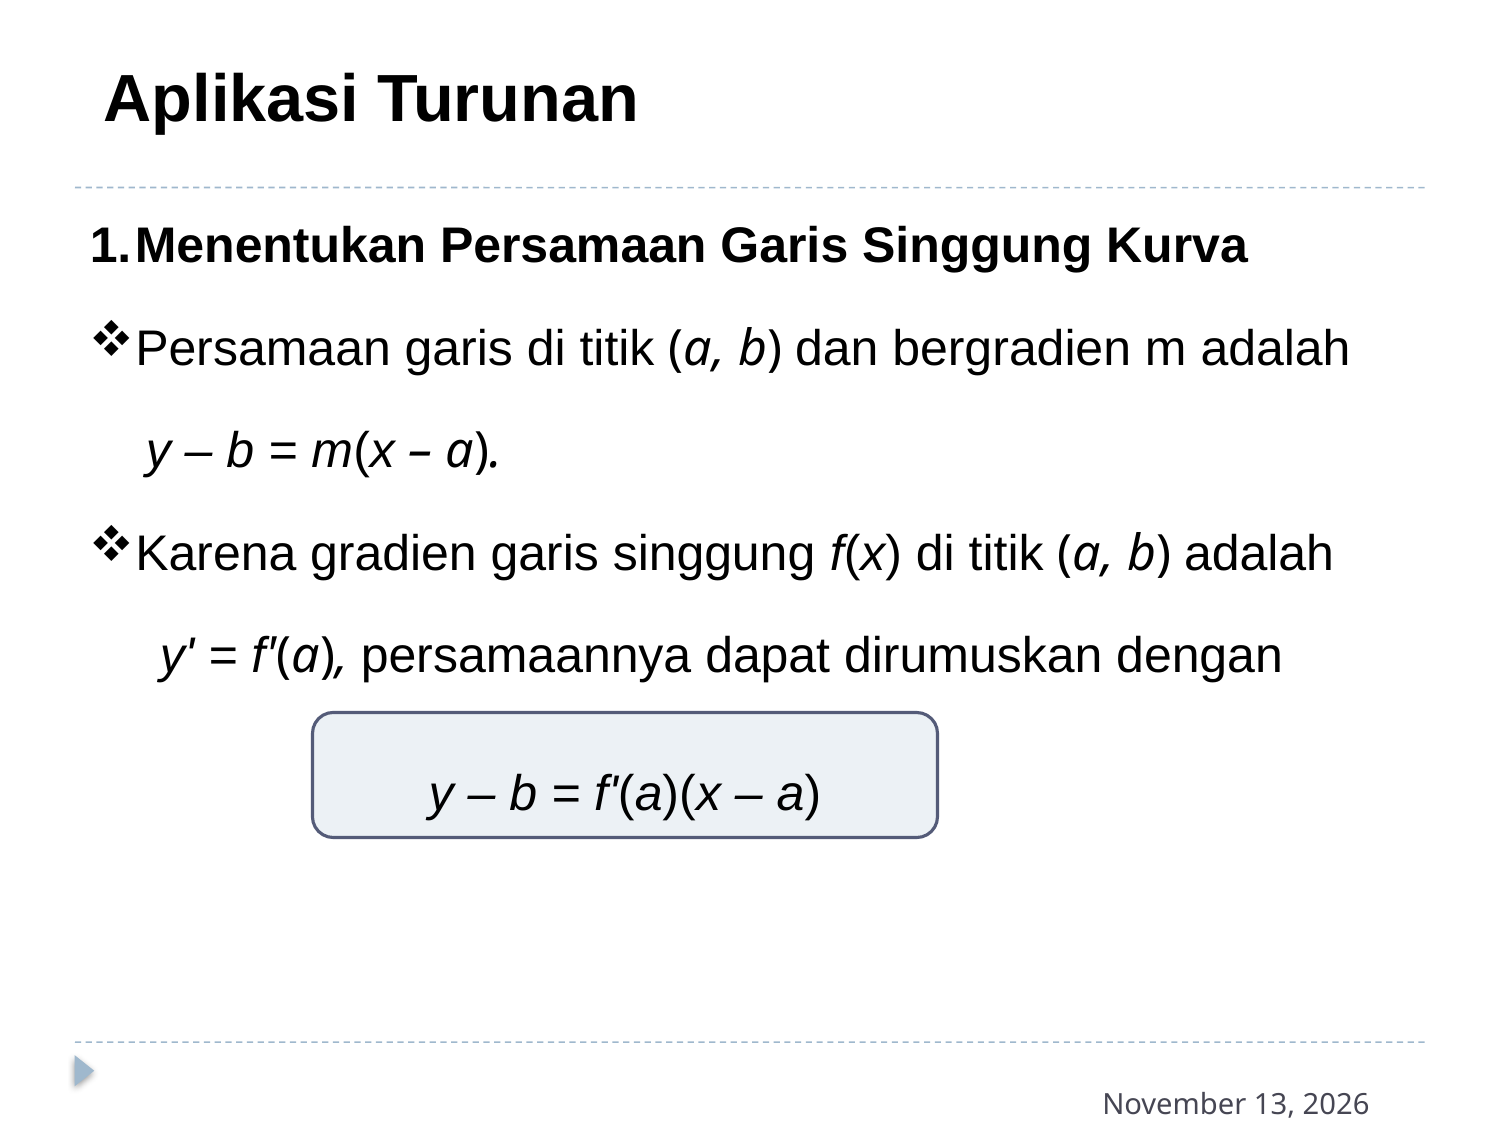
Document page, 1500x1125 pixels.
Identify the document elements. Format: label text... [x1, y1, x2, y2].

text_box y – b = f'(a)(x – a) [310, 710, 940, 840]
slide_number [1087, 1077, 1500, 1125]
title Aplikasi Turunan [70, 62, 1421, 143]
list Menentukan Persamaan Garis Singgung Kurva Persamaan garis di titik (a, b) dan bergradien m adalah y – b = m(x – a). Karena gradien garis singgung f(x) di titik (a, b) adalah y' = f'(a), persamaannya dapat dirumuskan dengan [75, 174, 1425, 1100]
